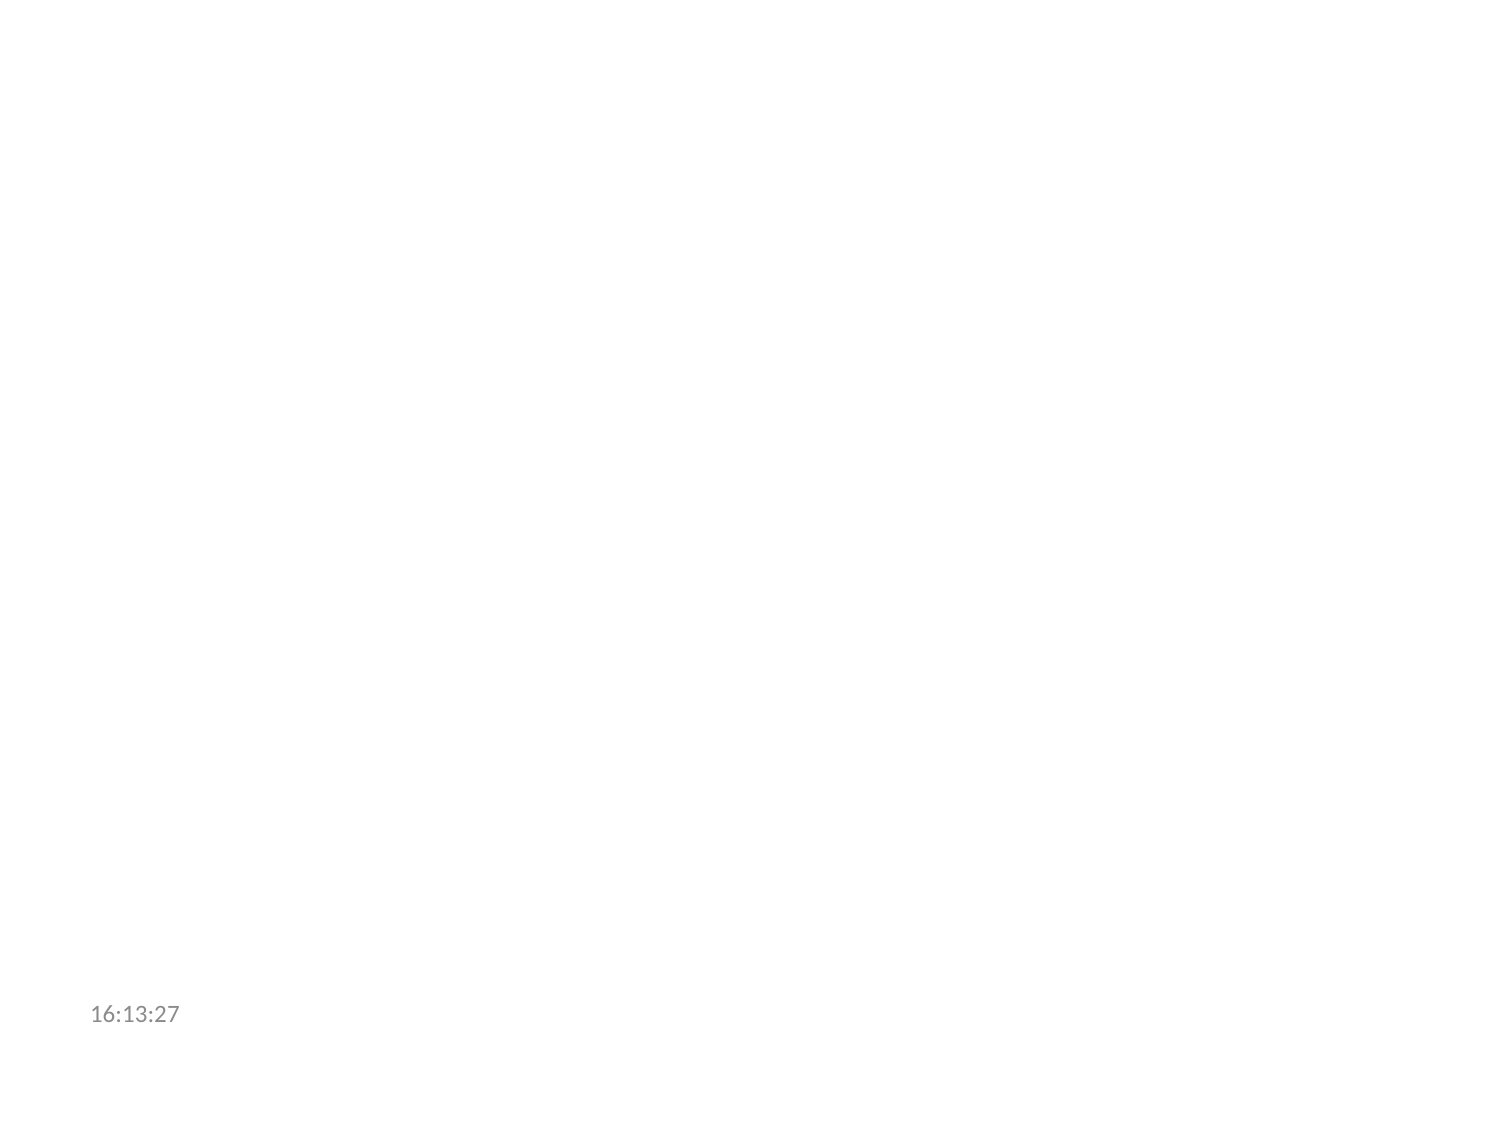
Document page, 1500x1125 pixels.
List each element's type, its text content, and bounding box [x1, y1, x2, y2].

text_box 15:35:09 [75, 982, 425, 1043]
